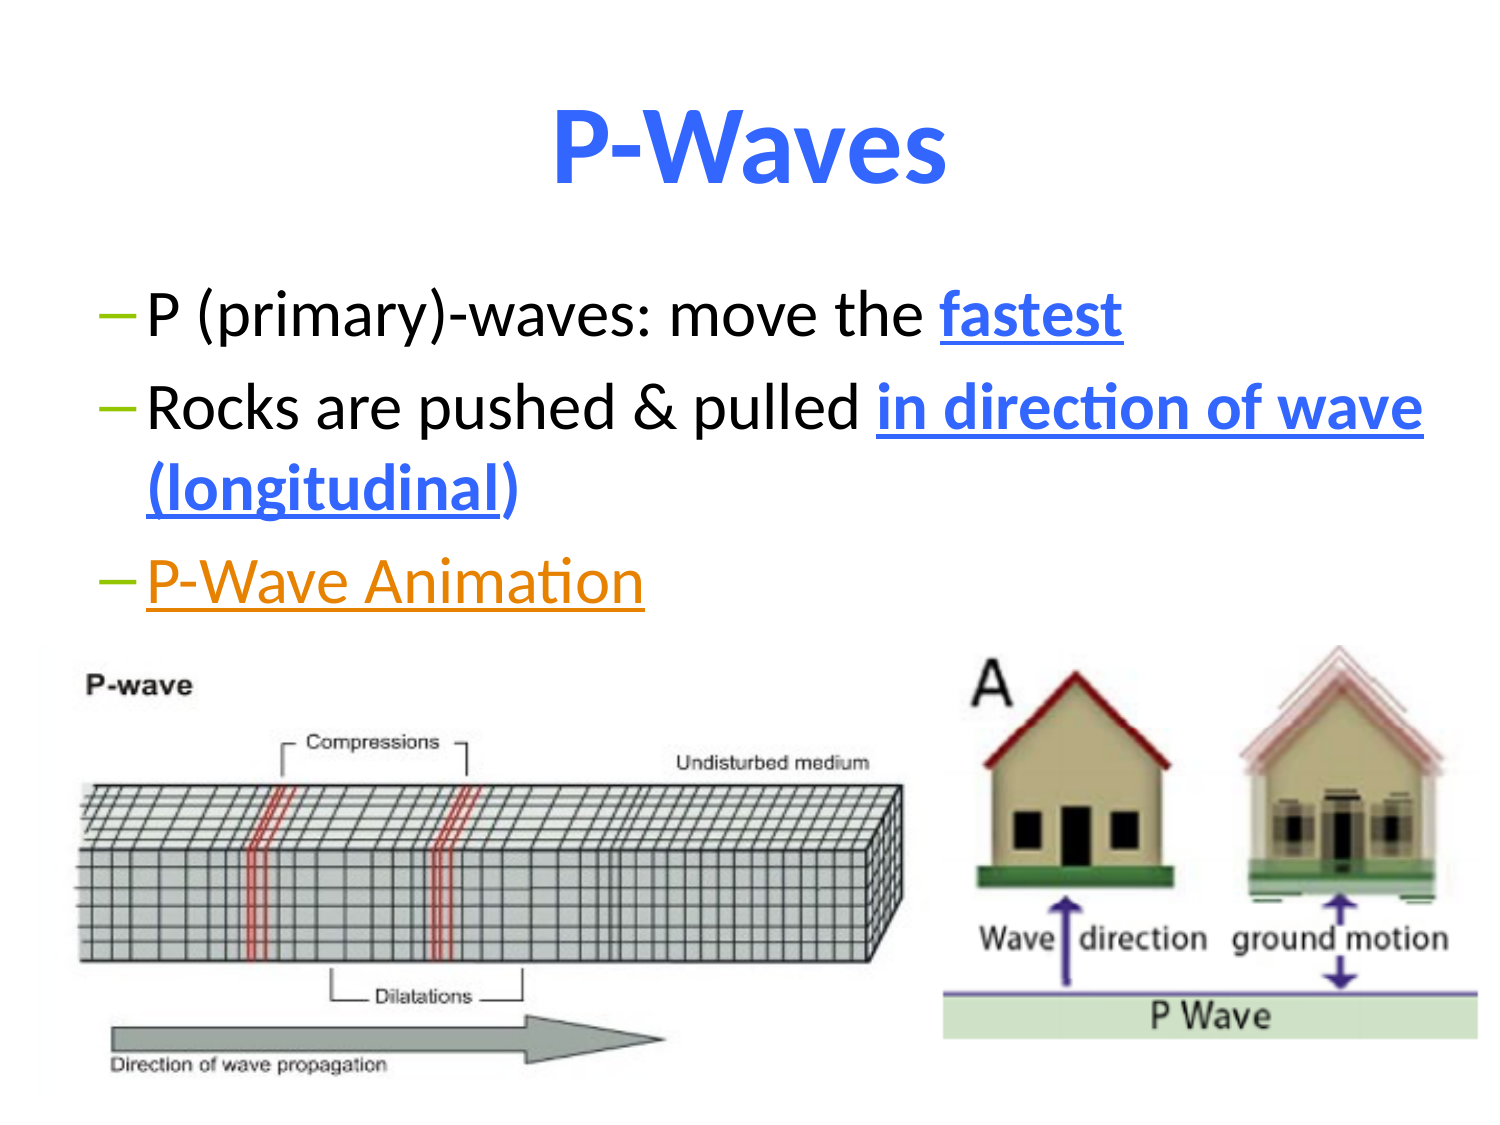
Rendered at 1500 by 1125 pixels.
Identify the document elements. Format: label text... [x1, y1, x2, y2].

list P (primary)-waves: move the fastest Rocks are pushed & pulled in direction of wave (longitudinal) P-Wave Animation [75, 262, 1475, 644]
title P-Waves [75, 45, 1425, 233]
picture [38, 645, 1493, 1097]
